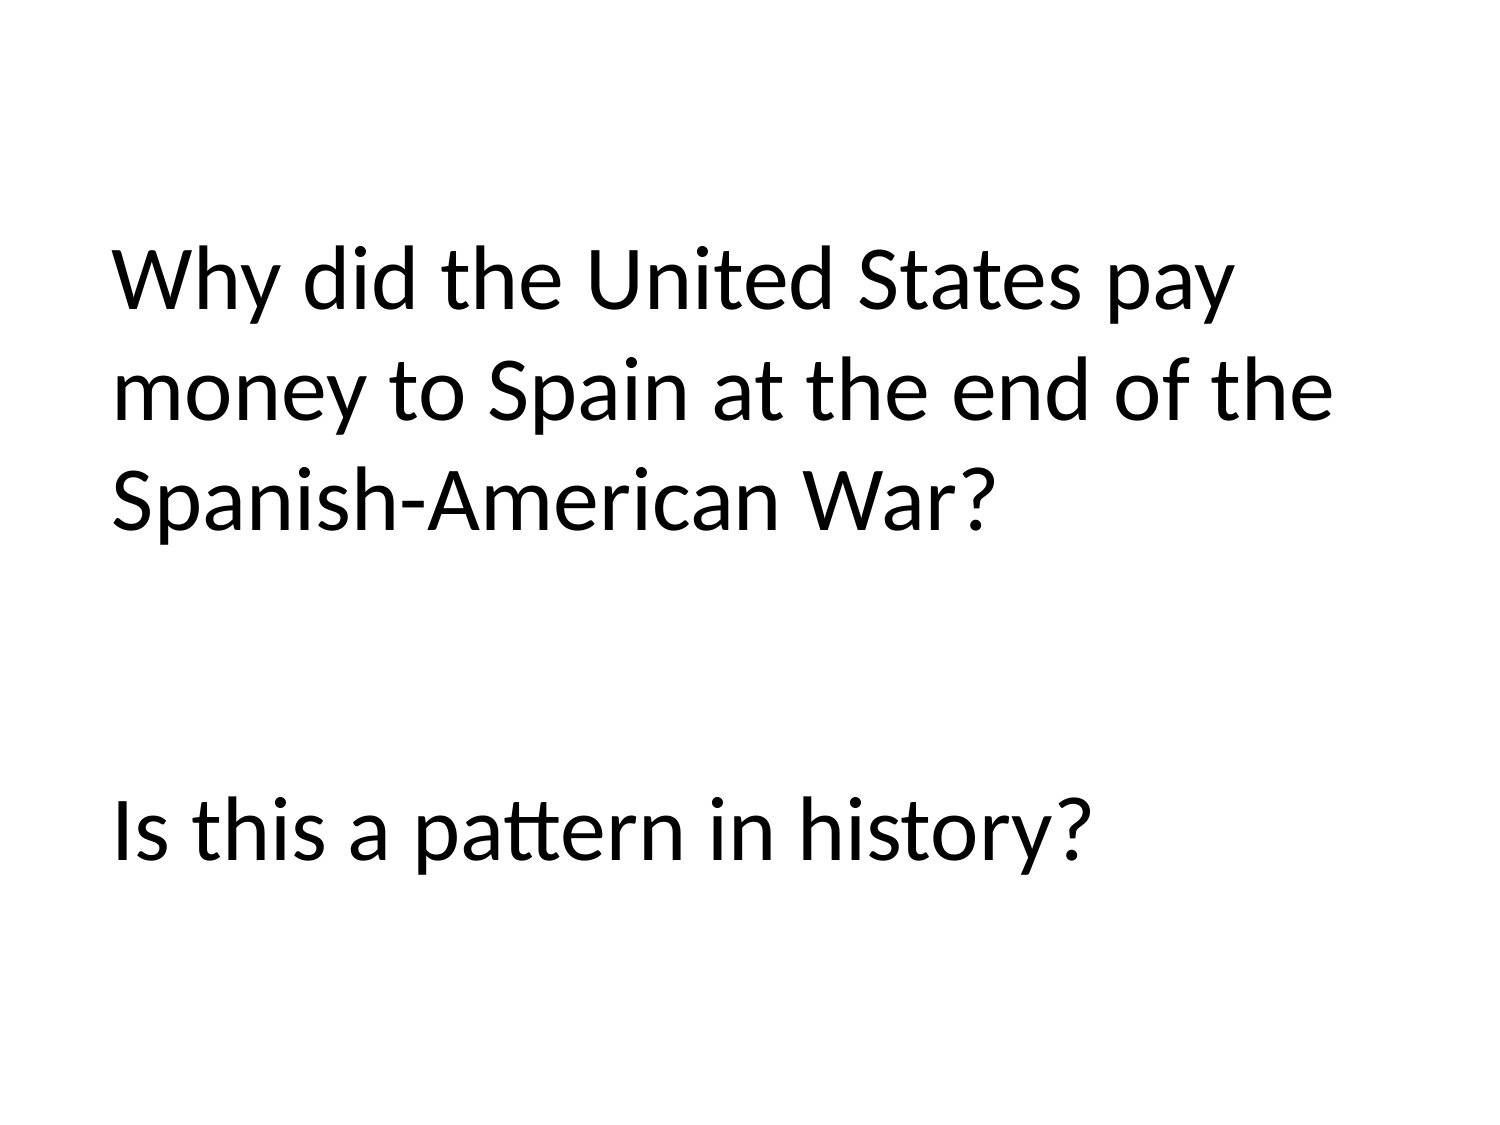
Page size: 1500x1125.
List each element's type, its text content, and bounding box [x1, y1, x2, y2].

text_box Why did the United States pay money to Spain at the end of the Spanish-American War? Is this a pattern in history? [97, 211, 1356, 886]
